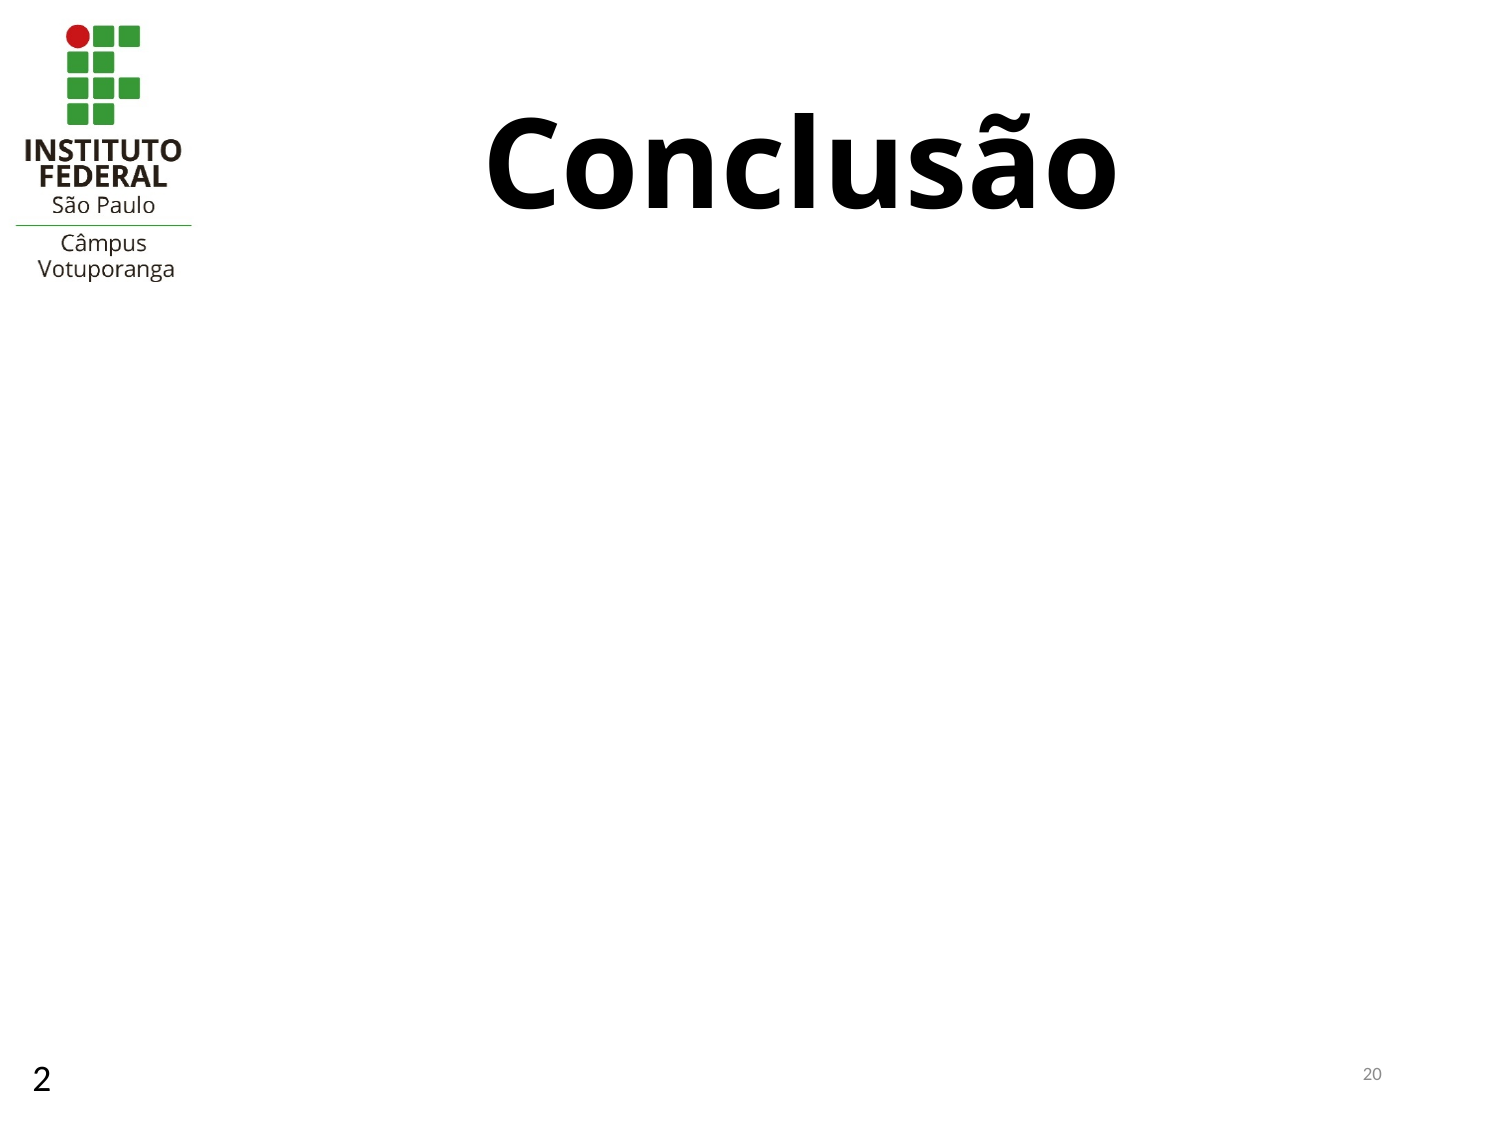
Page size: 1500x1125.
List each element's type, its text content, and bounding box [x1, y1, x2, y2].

slide_number 20 [1059, 1042, 1397, 1103]
picture [8, 16, 198, 289]
title Conclusão [206, 59, 1397, 278]
text_box 2 [17, 1046, 65, 1107]
